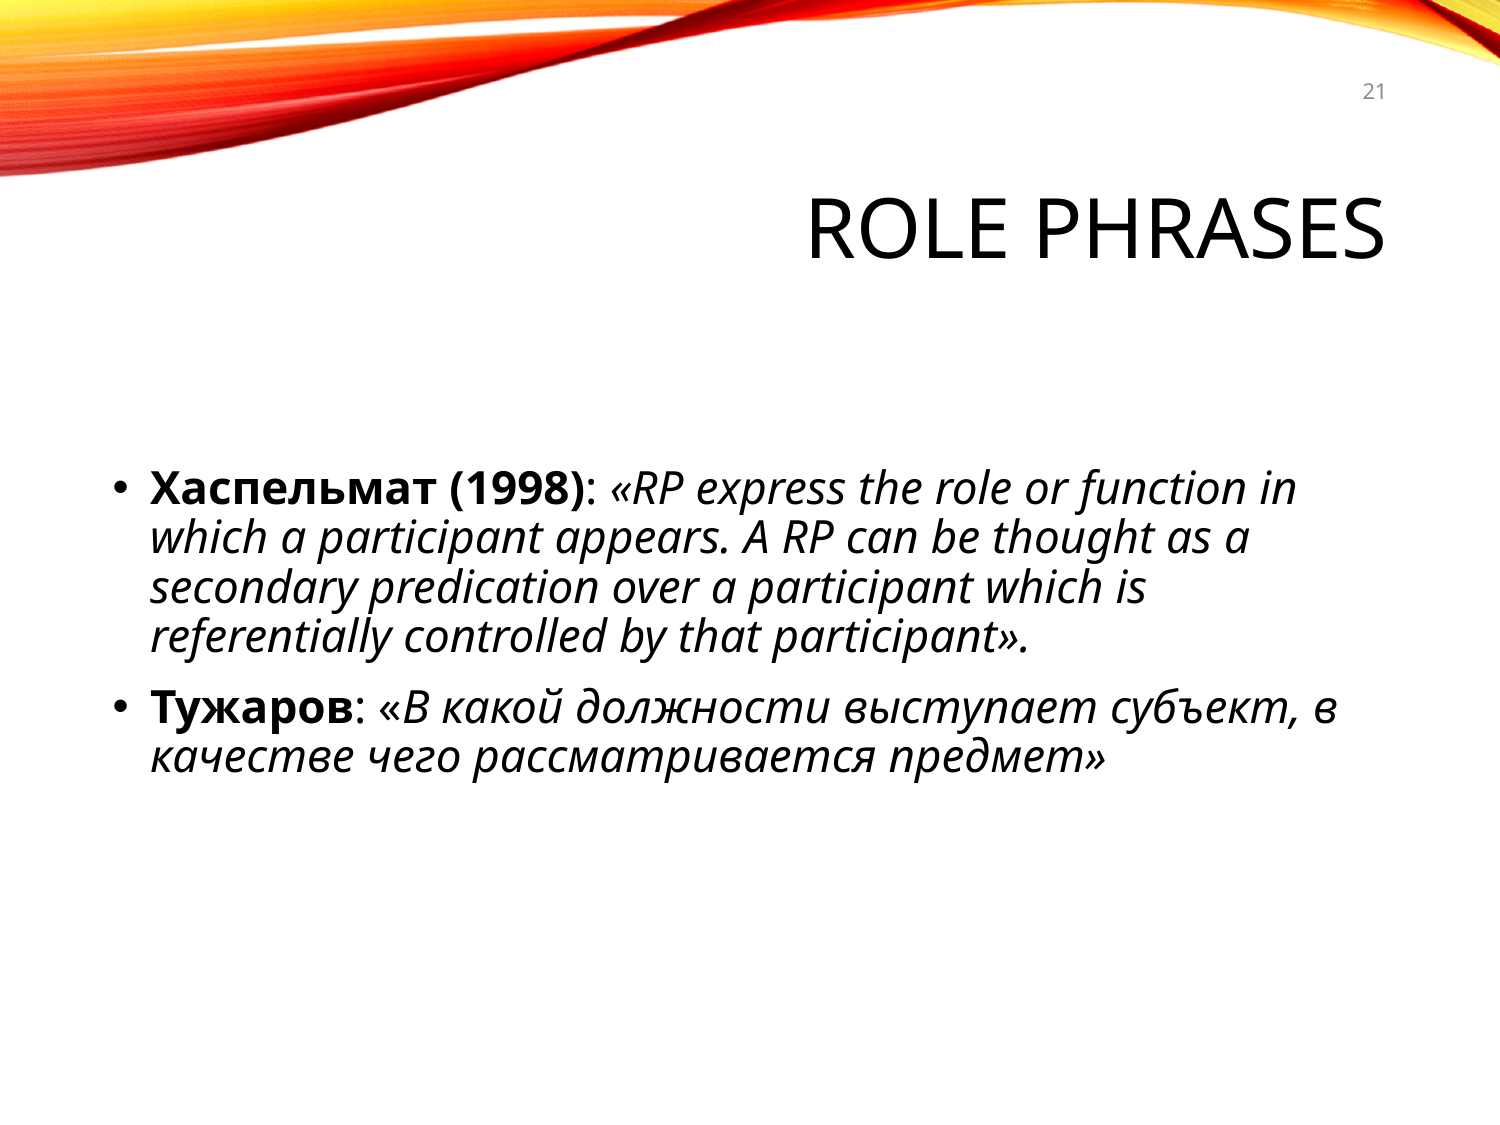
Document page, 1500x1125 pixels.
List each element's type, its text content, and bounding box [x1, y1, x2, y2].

list Хаспельмат (1998): «RP express the role or function in which a participant appears. A RP can be thought as a secondary predication over a participant which is referentially controlled by that participant». Тужаров: «В какой должности выступает субъект, в качестве чего рассматривается предмет» [97, 457, 1403, 1125]
picture [0, 0, 1500, 178]
slide_number 21 [1078, 62, 1403, 123]
title Role Phrases [356, 125, 1403, 338]
